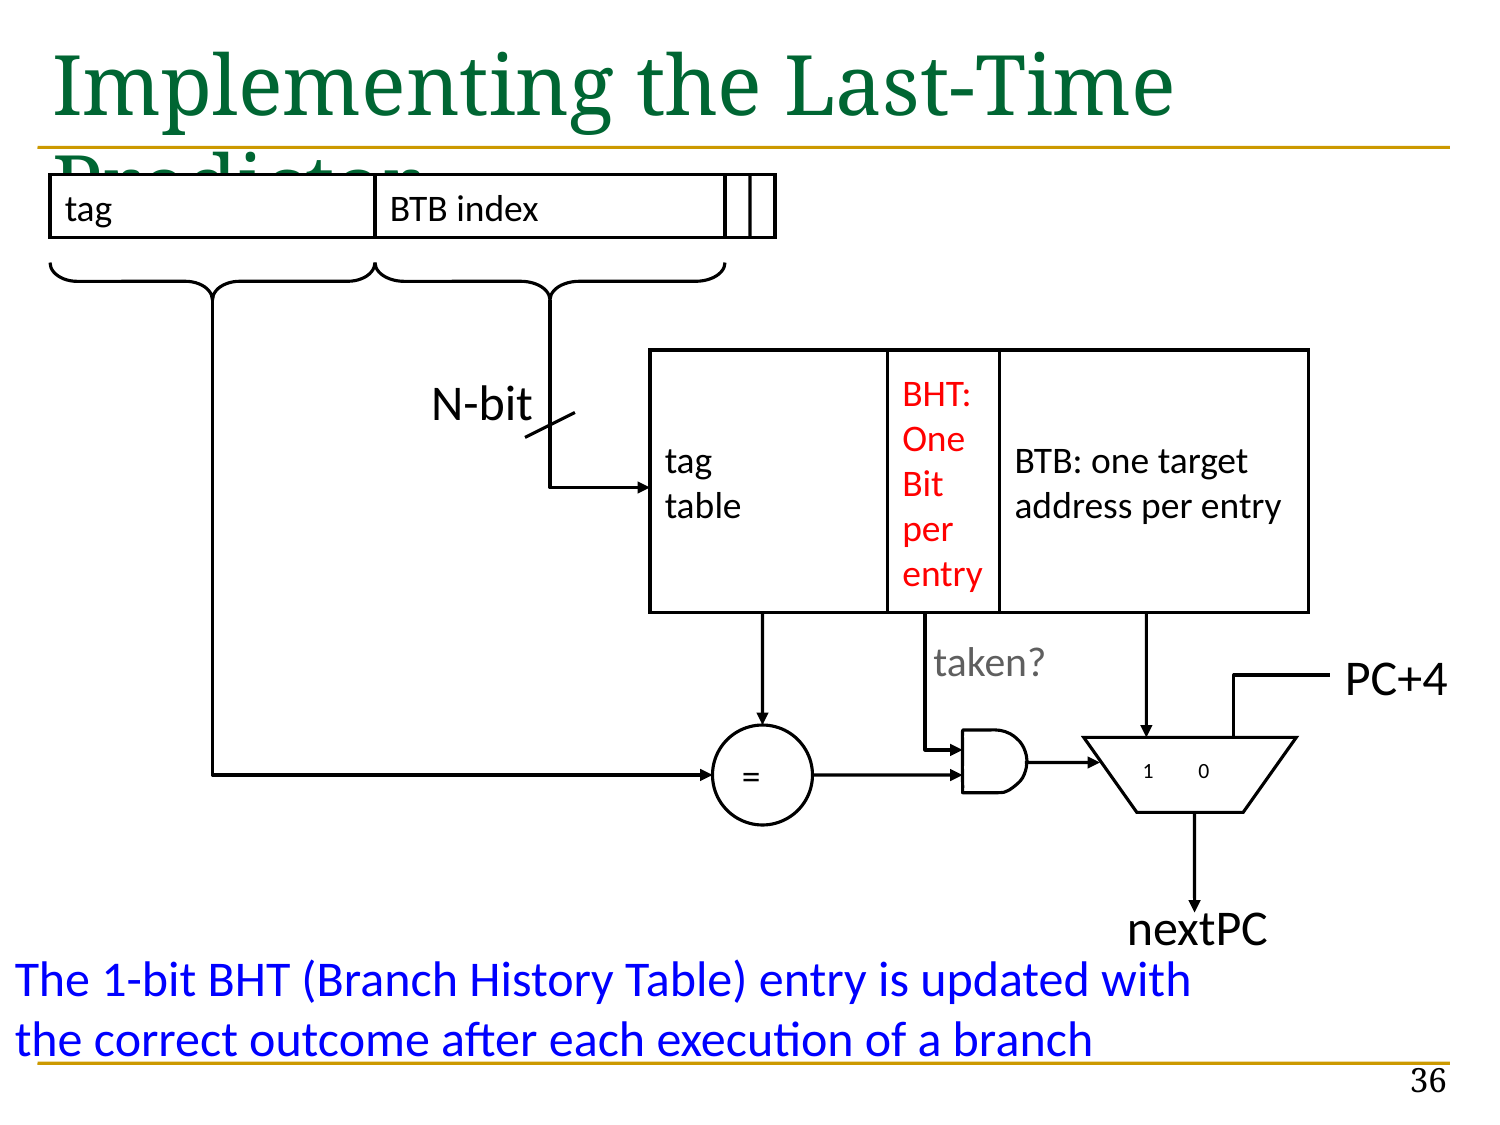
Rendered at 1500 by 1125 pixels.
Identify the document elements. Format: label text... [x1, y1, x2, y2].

text_box [1024, 756, 1100, 769]
text_box nextPC [1112, 888, 1284, 964]
text_box [1140, 612, 1153, 737]
text_box [962, 729, 1028, 793]
text_box BTB index [375, 174, 725, 238]
text_box [375, 262, 726, 299]
text_box [812, 768, 962, 782]
text_box BHT: One Bit per entry [887, 350, 1000, 613]
text_box [751, 174, 775, 238]
text_box [549, 299, 649, 494]
text_box [756, 612, 769, 725]
title Implementing the Last-Time Predictor [37, 24, 1450, 200]
slide_number 36 [1111, 1036, 1462, 1112]
text_box tag table [649, 350, 887, 613]
text_box PC+4 [1330, 638, 1463, 714]
text_box BTB: one target address per entry [1000, 350, 1309, 613]
text_box tag [50, 174, 375, 238]
text_box [725, 174, 750, 238]
text_box = [712, 725, 813, 826]
text_box The 1-bit BHT (Branch History Table) entry is updated with the correct outcome after each execution of a branch [0, 938, 1225, 1074]
text_box 1 0 [1083, 737, 1297, 813]
text_box [212, 299, 713, 782]
text_box taken? [918, 627, 1062, 693]
text_box [924, 693, 963, 757]
text_box [924, 612, 929, 627]
text_box [50, 262, 375, 299]
text_box [1233, 674, 1330, 738]
text_box N-bit [416, 363, 548, 439]
